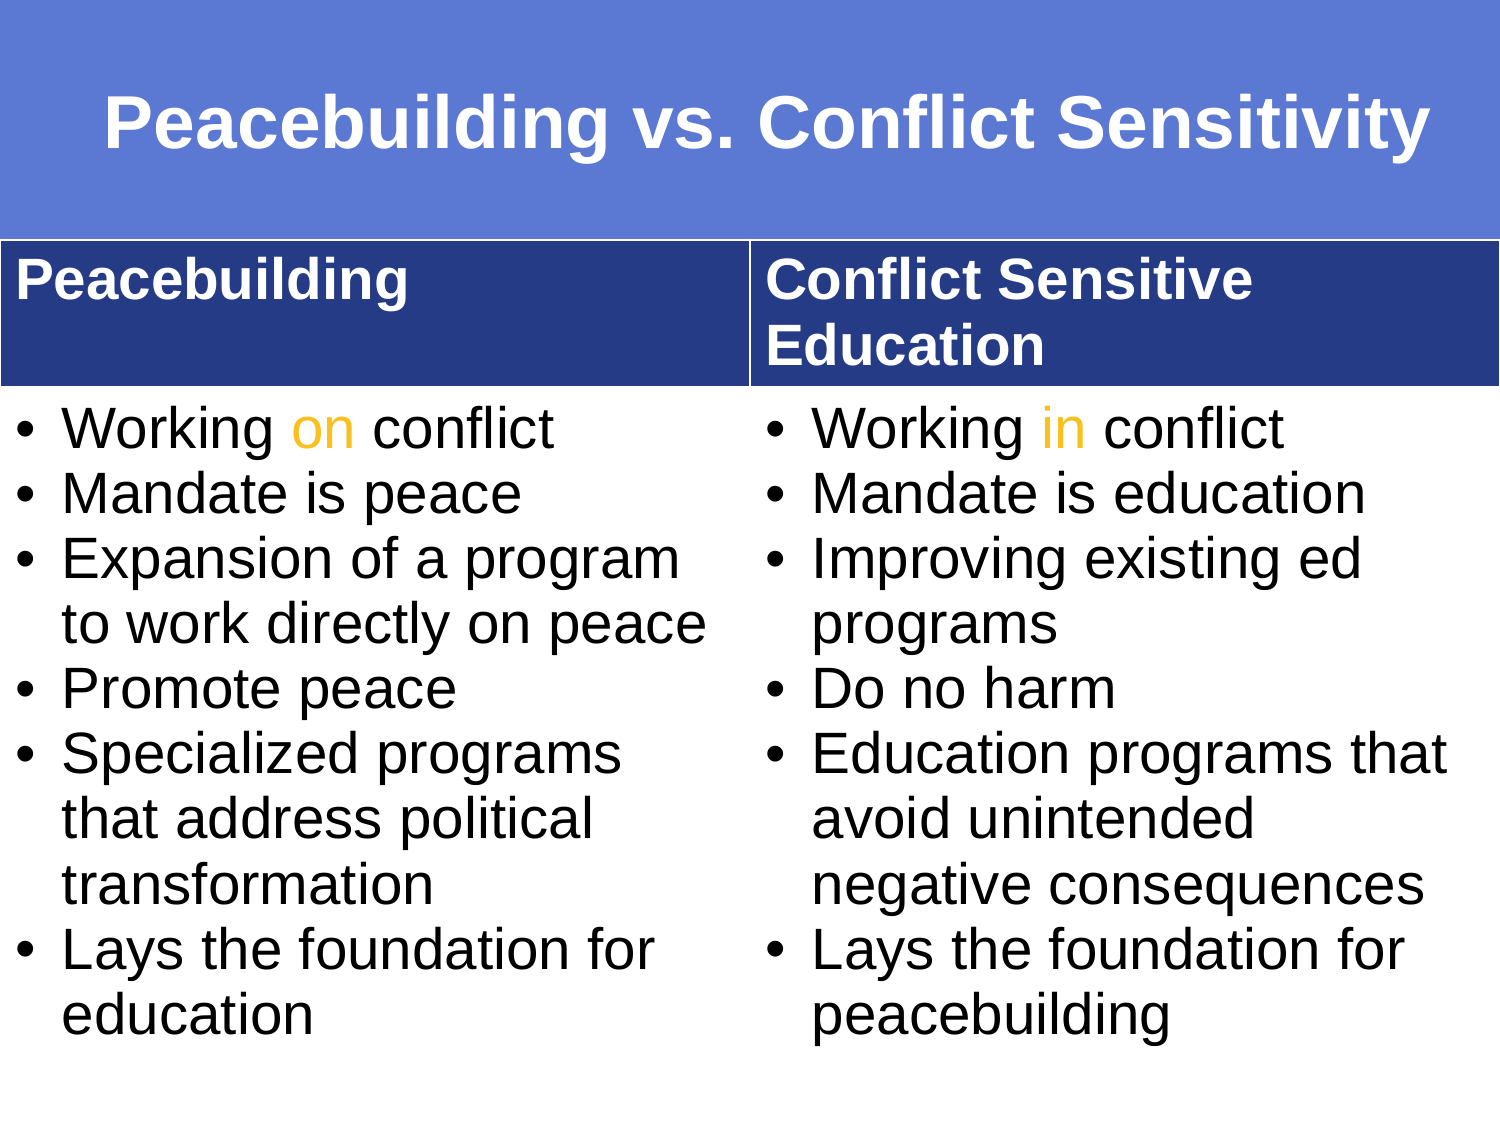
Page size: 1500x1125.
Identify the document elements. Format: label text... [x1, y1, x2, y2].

table_cell Working on conflict Mandate is peace Expansion of a program to work directly on peace Promote peace Specialized programs that address political transformation Lays the foundation for education [1, 391, 749, 1124]
title Peacebuilding vs. Conflict Sensitivity [75, 24, 1462, 213]
table_header Peacebuilding [1, 241, 749, 386]
table_header Conflict Sensitive Education [751, 241, 1499, 386]
table_cell Working in conflict Mandate is education Improving existing ed programs Do no harm Education programs that avoid unintended negative consequences Lays the foundation for peacebuilding [751, 391, 1499, 1124]
